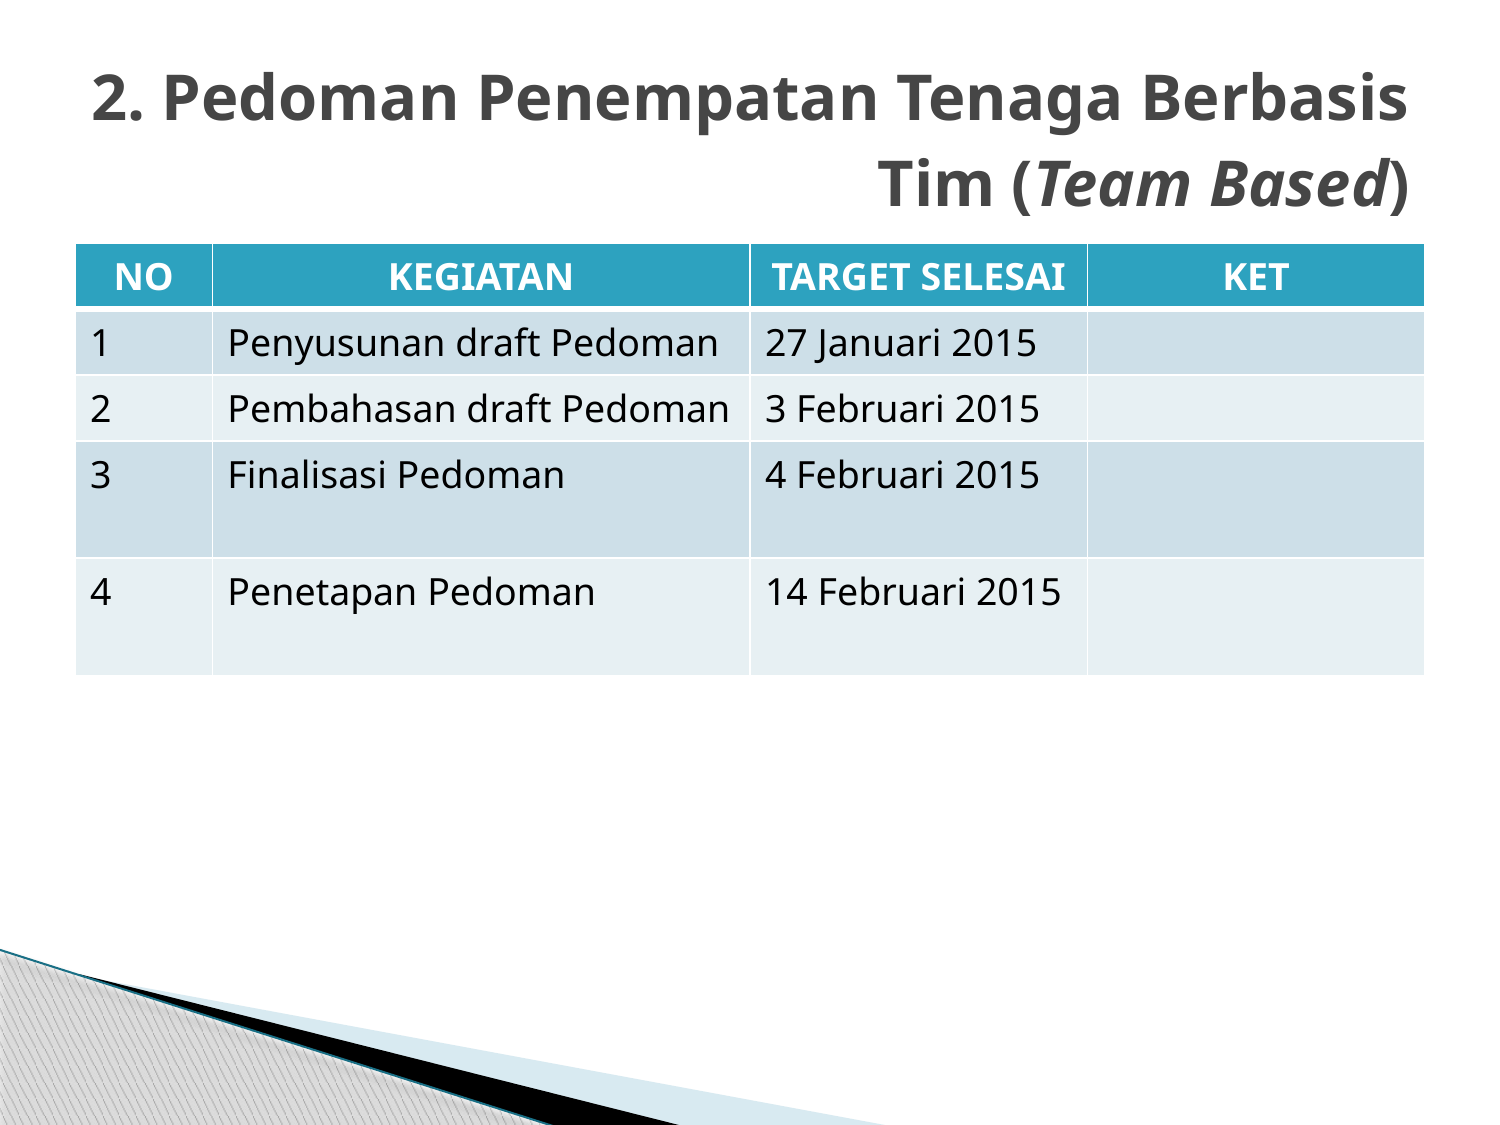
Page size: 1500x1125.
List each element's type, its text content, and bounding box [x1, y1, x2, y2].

table_cell Finalisasi Pedoman [213, 442, 749, 557]
table_cell 3 [76, 442, 212, 557]
table_cell 2 [76, 376, 212, 440]
table_cell [1088, 442, 1424, 557]
table_cell 3 Februari 2015 [751, 376, 1087, 440]
title 2. Pedoman Penempatan Tenaga Berbasis Tim (Team Based) [75, 45, 1425, 233]
table_cell [1088, 312, 1424, 374]
table_cell 14 Februari 2015 [751, 559, 1087, 675]
table_cell 4 Februari 2015 [751, 442, 1087, 557]
table_header KEGIATAN [213, 244, 749, 306]
table_cell 27 Januari 2015 [751, 312, 1087, 374]
table_cell 4 [76, 559, 212, 675]
table_cell Penyusunan draft Pedoman [213, 312, 749, 374]
table_cell [1088, 376, 1424, 440]
table_header NO [76, 244, 212, 306]
table_header KET [1088, 244, 1424, 306]
table_cell Penetapan Pedoman [213, 559, 749, 675]
table_header TARGET SELESAI [751, 244, 1087, 306]
table_cell [1088, 559, 1424, 675]
table_cell 1 [76, 312, 212, 374]
table_cell Pembahasan draft Pedoman [213, 376, 749, 440]
